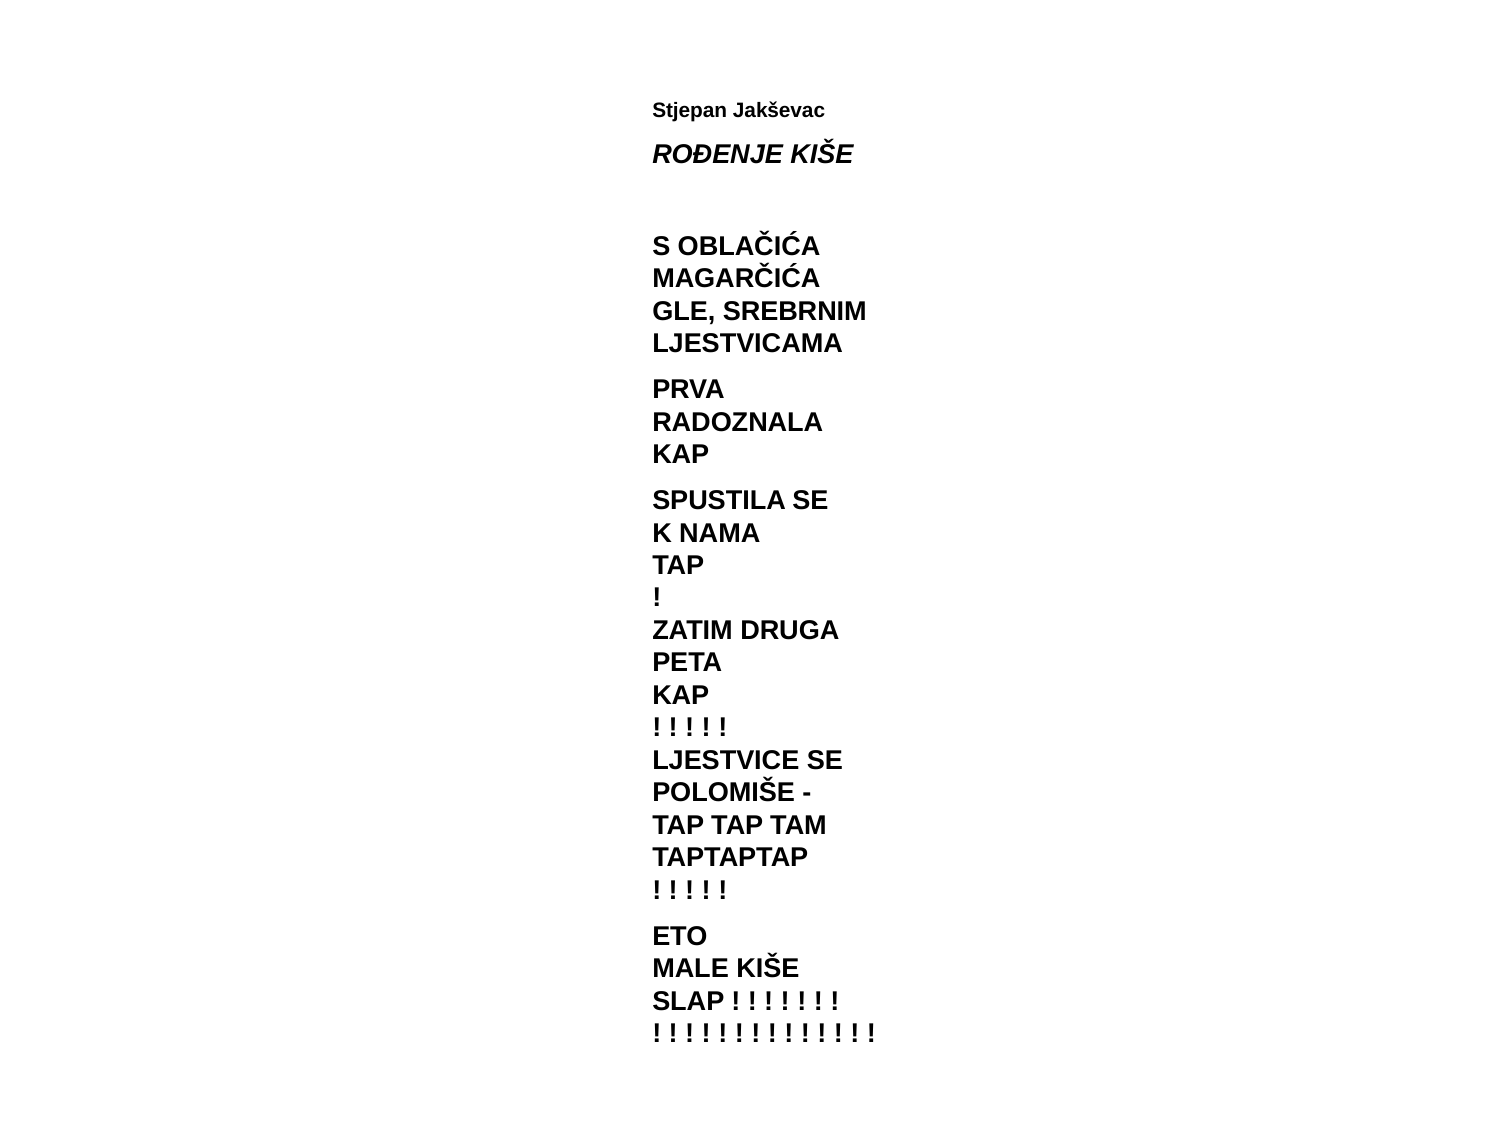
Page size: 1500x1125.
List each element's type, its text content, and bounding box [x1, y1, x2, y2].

text_box Stjepan Jakševac ROĐENJE KIŠE S OBLAČIĆA MAGARČIĆA GLE, SREBRNIM LJESTVICAMA PRVA RADOZNALA KAP SPUSTILA SE K NAMA TAP ! ZATIM DRUGA PETA KAP ! ! ! ! ! LJESTVICE SE POLOMIŠE - TAP TAP TAM TAPTAPTAP ! ! ! ! ! ETO MALE KIŠE SLAP ! ! ! ! ! ! ! ! ! ! ! ! ! ! ! ! ! ! ! ! ! [637, 85, 913, 1056]
